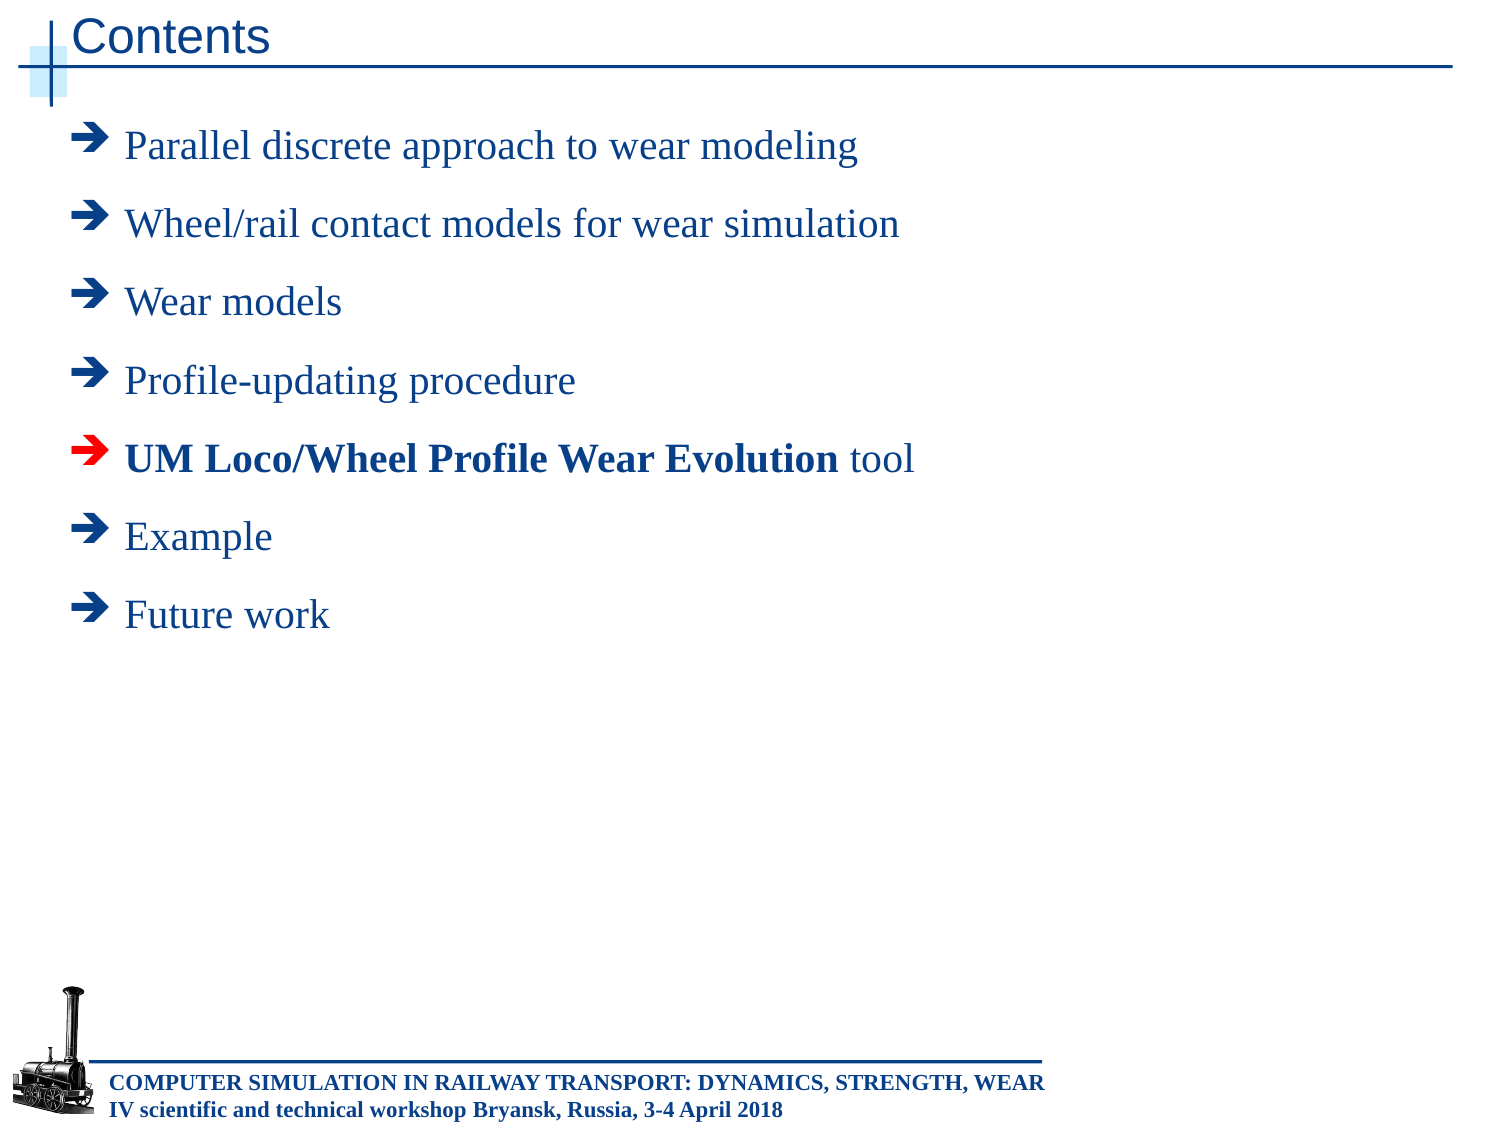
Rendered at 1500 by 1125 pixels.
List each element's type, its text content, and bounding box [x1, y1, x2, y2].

list Parallel discrete approach to wear modeling Wheel/rail contact models for wear simulation Wear models Profile-updating procedure UM Loco/Wheel Profile Wear Evolution tool Example Future work [53, 90, 1441, 1041]
title Contents [70, 0, 1439, 64]
picture [13, 984, 94, 1114]
